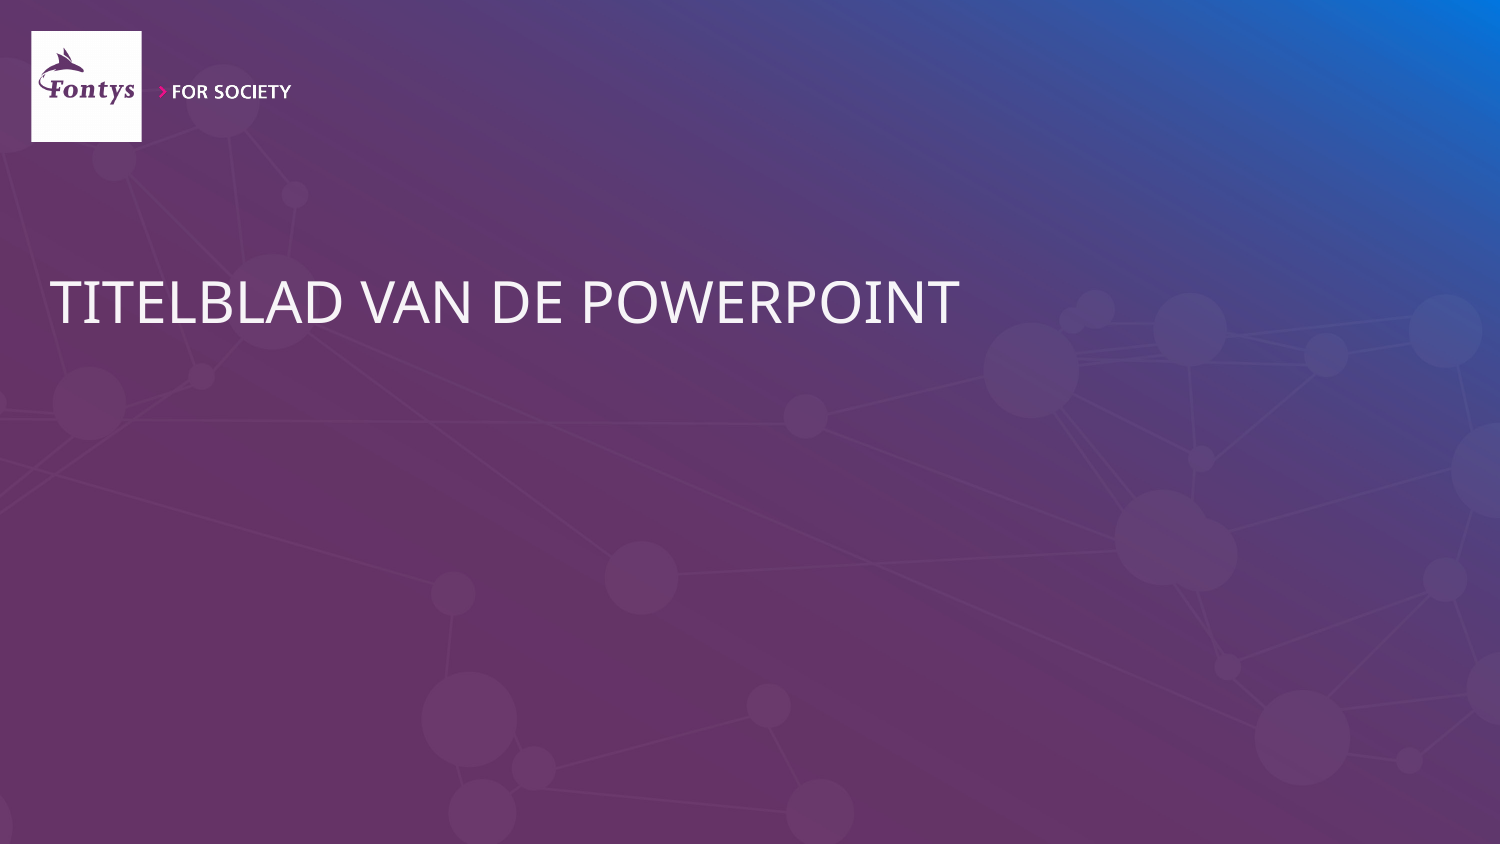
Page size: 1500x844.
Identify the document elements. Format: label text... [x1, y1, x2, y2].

title TITELBLAD VAN DE POWERPOINT [34, 229, 1466, 371]
picture [0, 0, 1500, 844]
